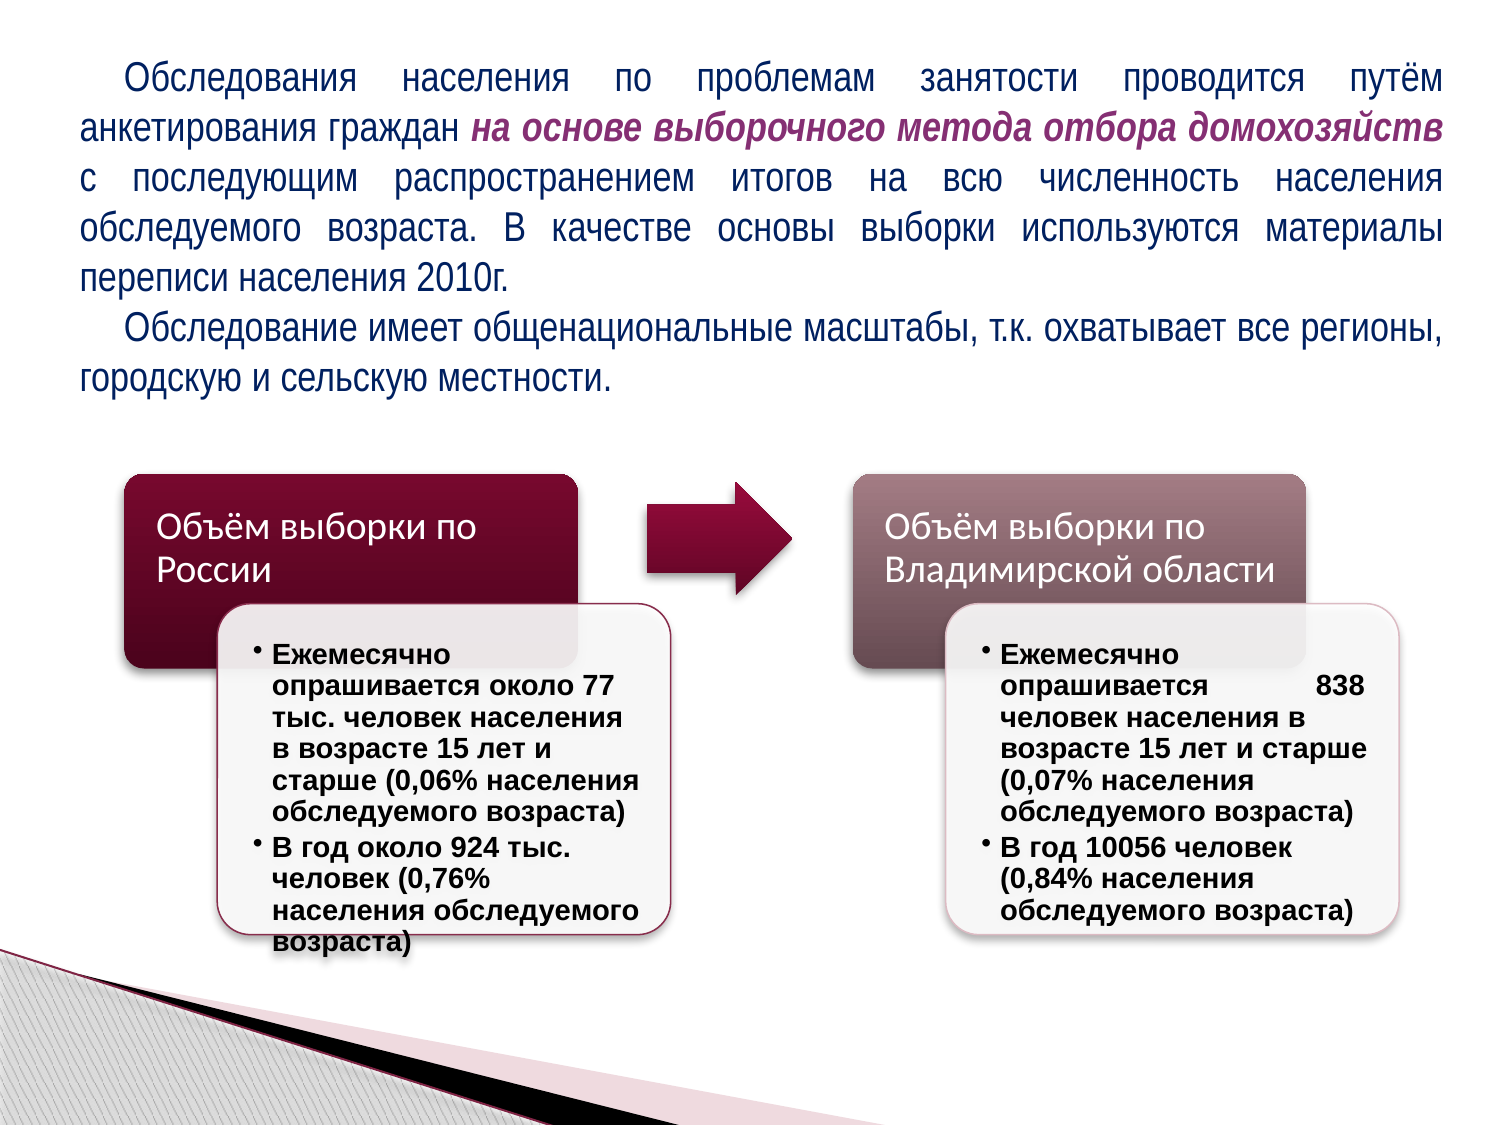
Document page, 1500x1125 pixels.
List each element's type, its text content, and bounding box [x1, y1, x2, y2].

text_box Обследования населения по проблемам занятости проводится путём анкетирования граждан на основе выборочного метода отбора домохозяйств с последующим распространением итогов на всю численность населения обследуемого возраста. В качестве основы выборки используются материалы переписи населения 2010г. Обследование имеет общенациональные масштабы, т.к. охватывает все регионы, городскую и сельскую местности. [64, 42, 1459, 408]
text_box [123, 420, 1400, 988]
